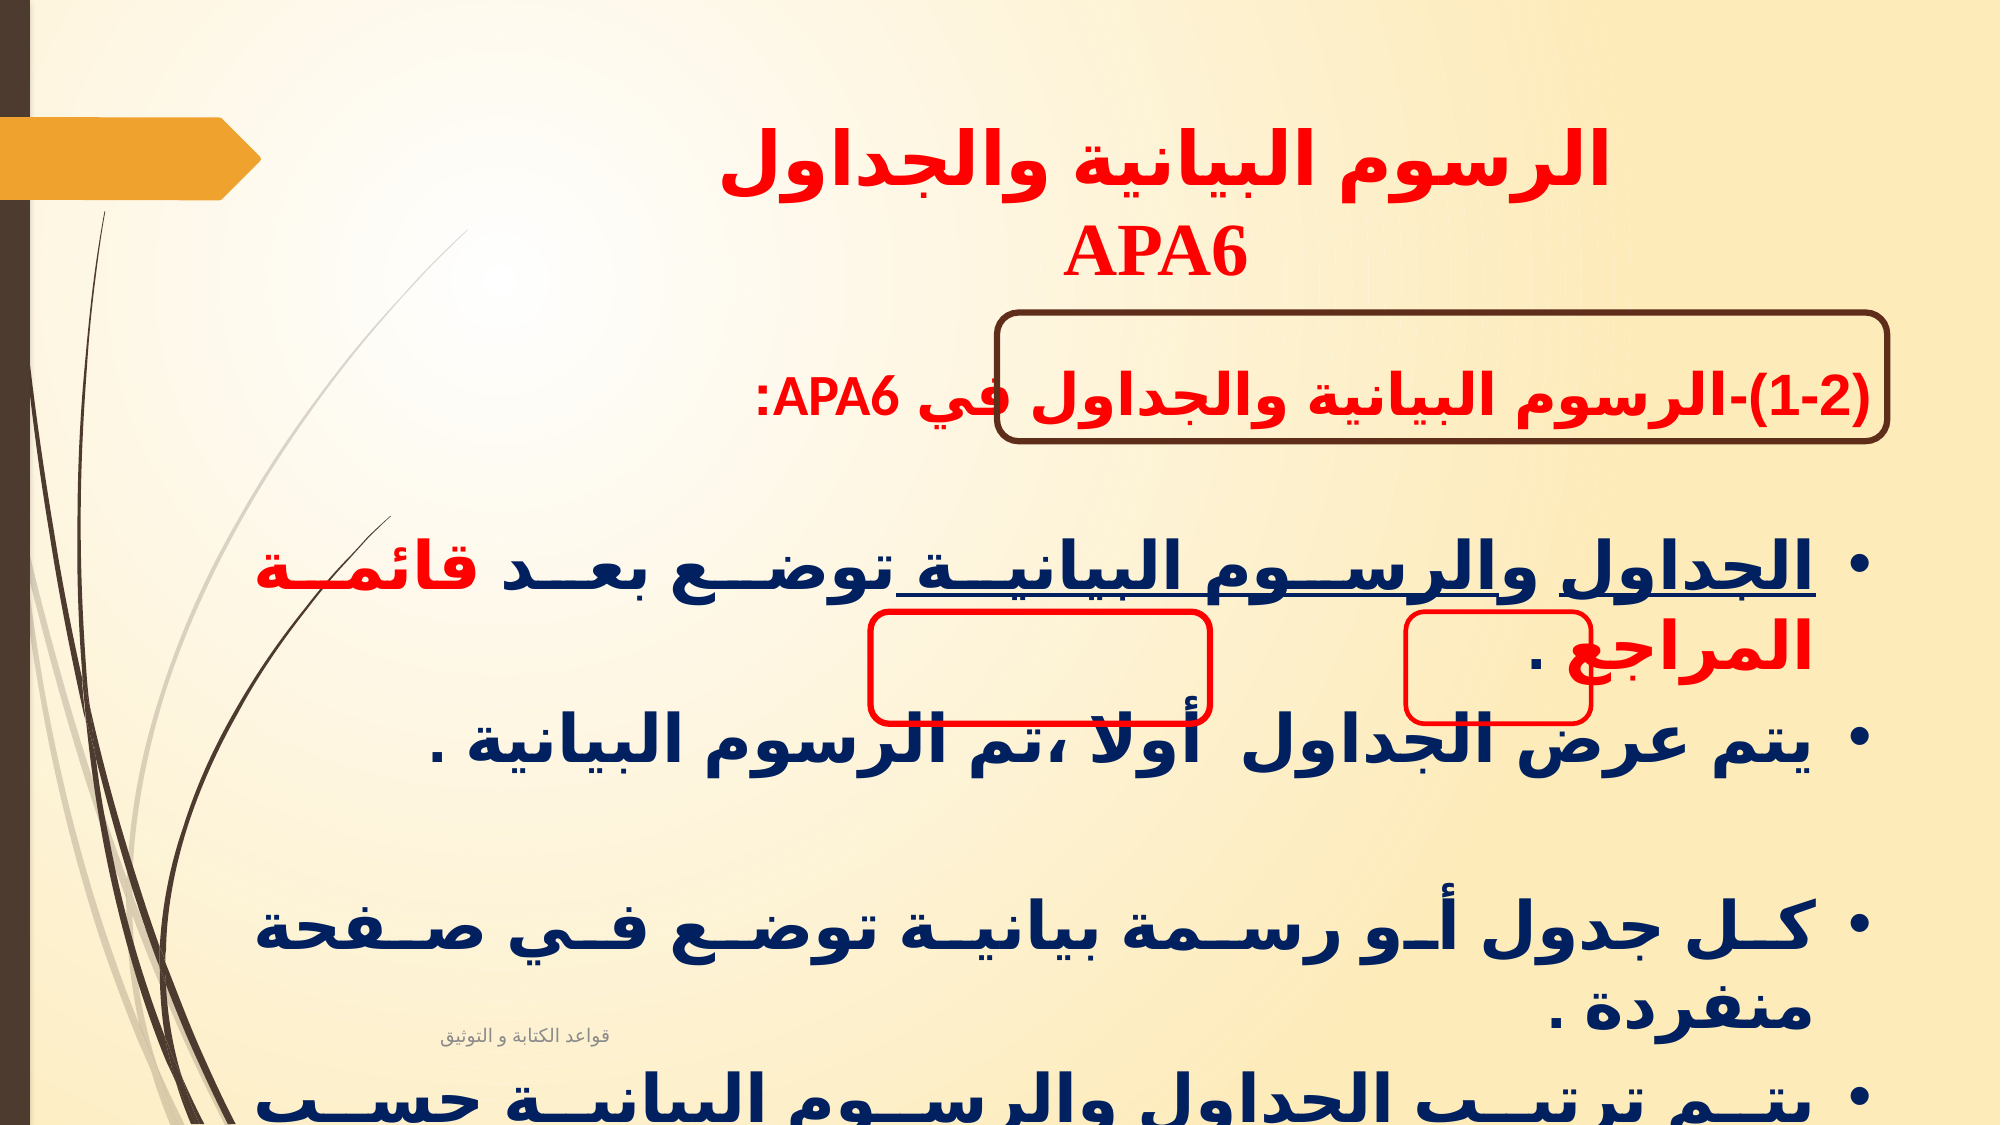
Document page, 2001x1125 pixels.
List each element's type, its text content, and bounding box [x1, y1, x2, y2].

text_box [995, 311, 1889, 443]
text_box [1404, 610, 1593, 726]
title الرسوم البيانية والجداول APA6 [425, 102, 1888, 313]
footer قواعد الكتابة و التوثيق [424, 1006, 1675, 1067]
list (1-2)-الرسوم البيانية والجداول في APA6: الجداول والرسوم البيانية توضع بعد قائمة المراجع . يتم عرض الجداول أولا ،ثم الرسوم البيانية . كل جدول أو رسمة بيانية توضع في صفحة منفردة . يتم ترتيب الجداول والرسوم البيانية حسب ترتيبها في النص . [238, 350, 1888, 1067]
text_box [869, 610, 1212, 726]
